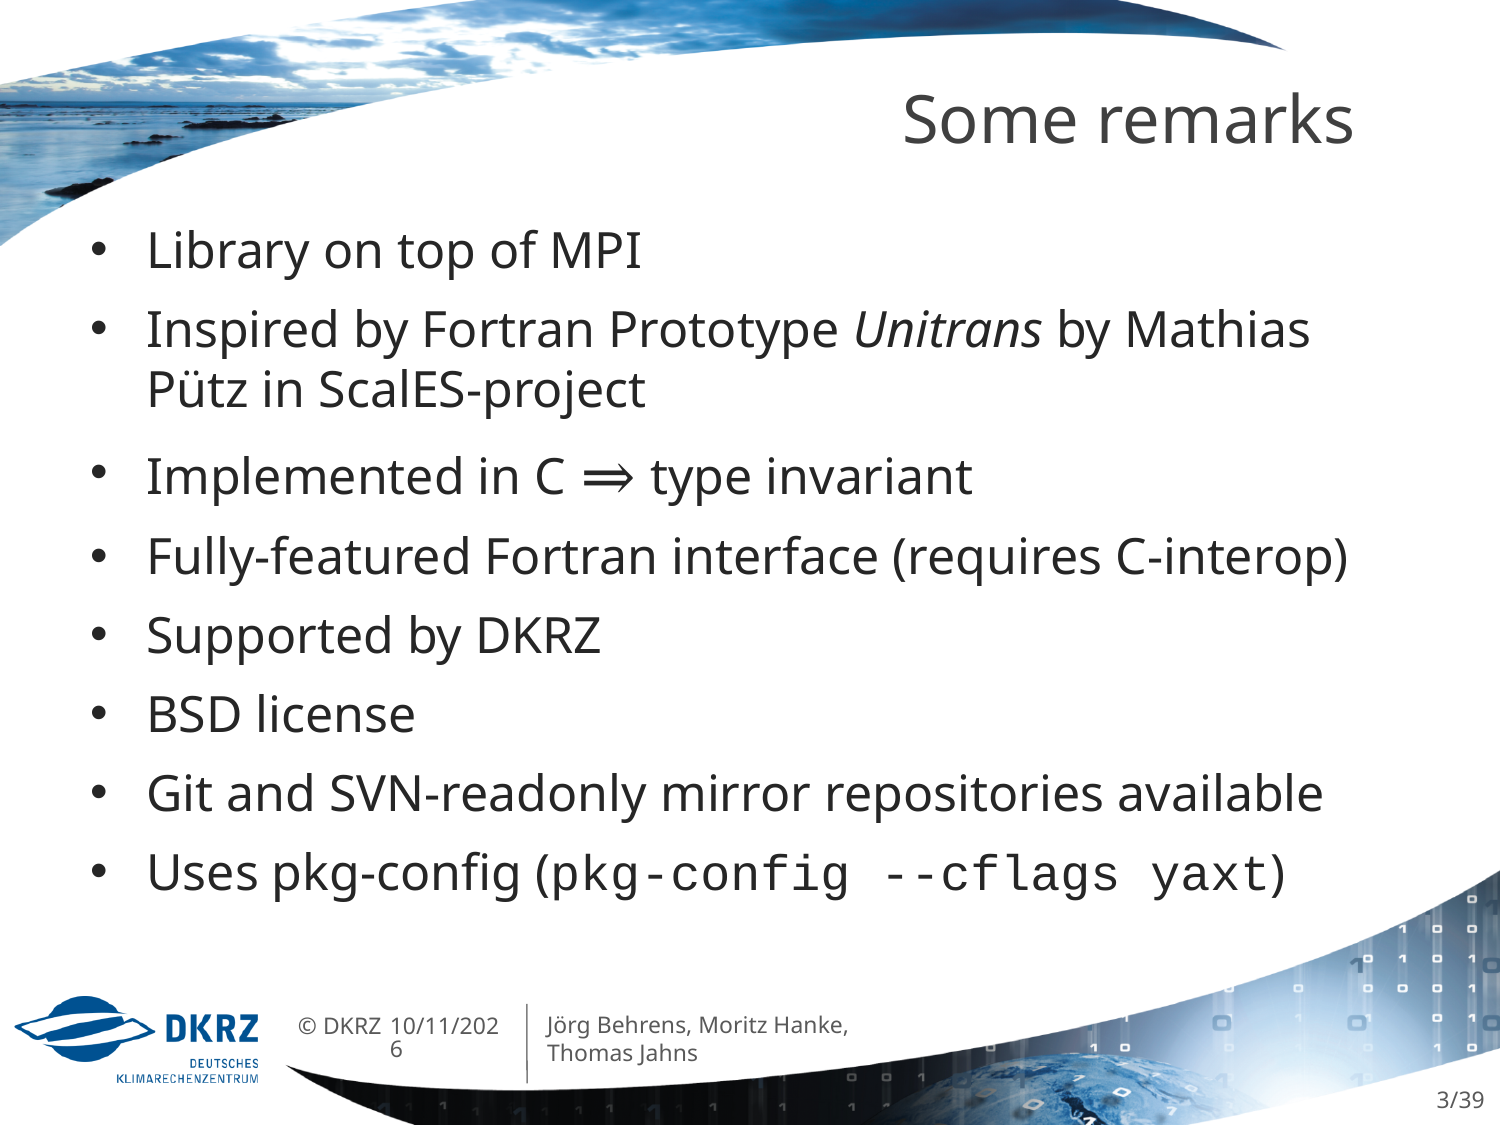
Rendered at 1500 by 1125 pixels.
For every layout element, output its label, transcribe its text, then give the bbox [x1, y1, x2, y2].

slide_number 3 [1333, 1078, 1465, 1125]
title Some remarks [480, 70, 1372, 165]
picture [285, 867, 1500, 1125]
picture [0, 0, 1288, 246]
picture [14, 996, 258, 1083]
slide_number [375, 1004, 528, 1052]
list Library on top of MPI Inspired by Fortran Prototype Unitrans by Mathias Pütz in ScalES-project Implemented in C ⇒ type invariant Fully-featured Fortran interface (requires C-interop) Supported by DKRZ BSD license Git and SVN-readonly mirror repositories available Uses pkg-config (pkg-config --cflags yaxt) [74, 210, 1426, 985]
footer Jörg Behrens, Moritz Hanke, Thomas Jahns [532, 1003, 884, 1082]
